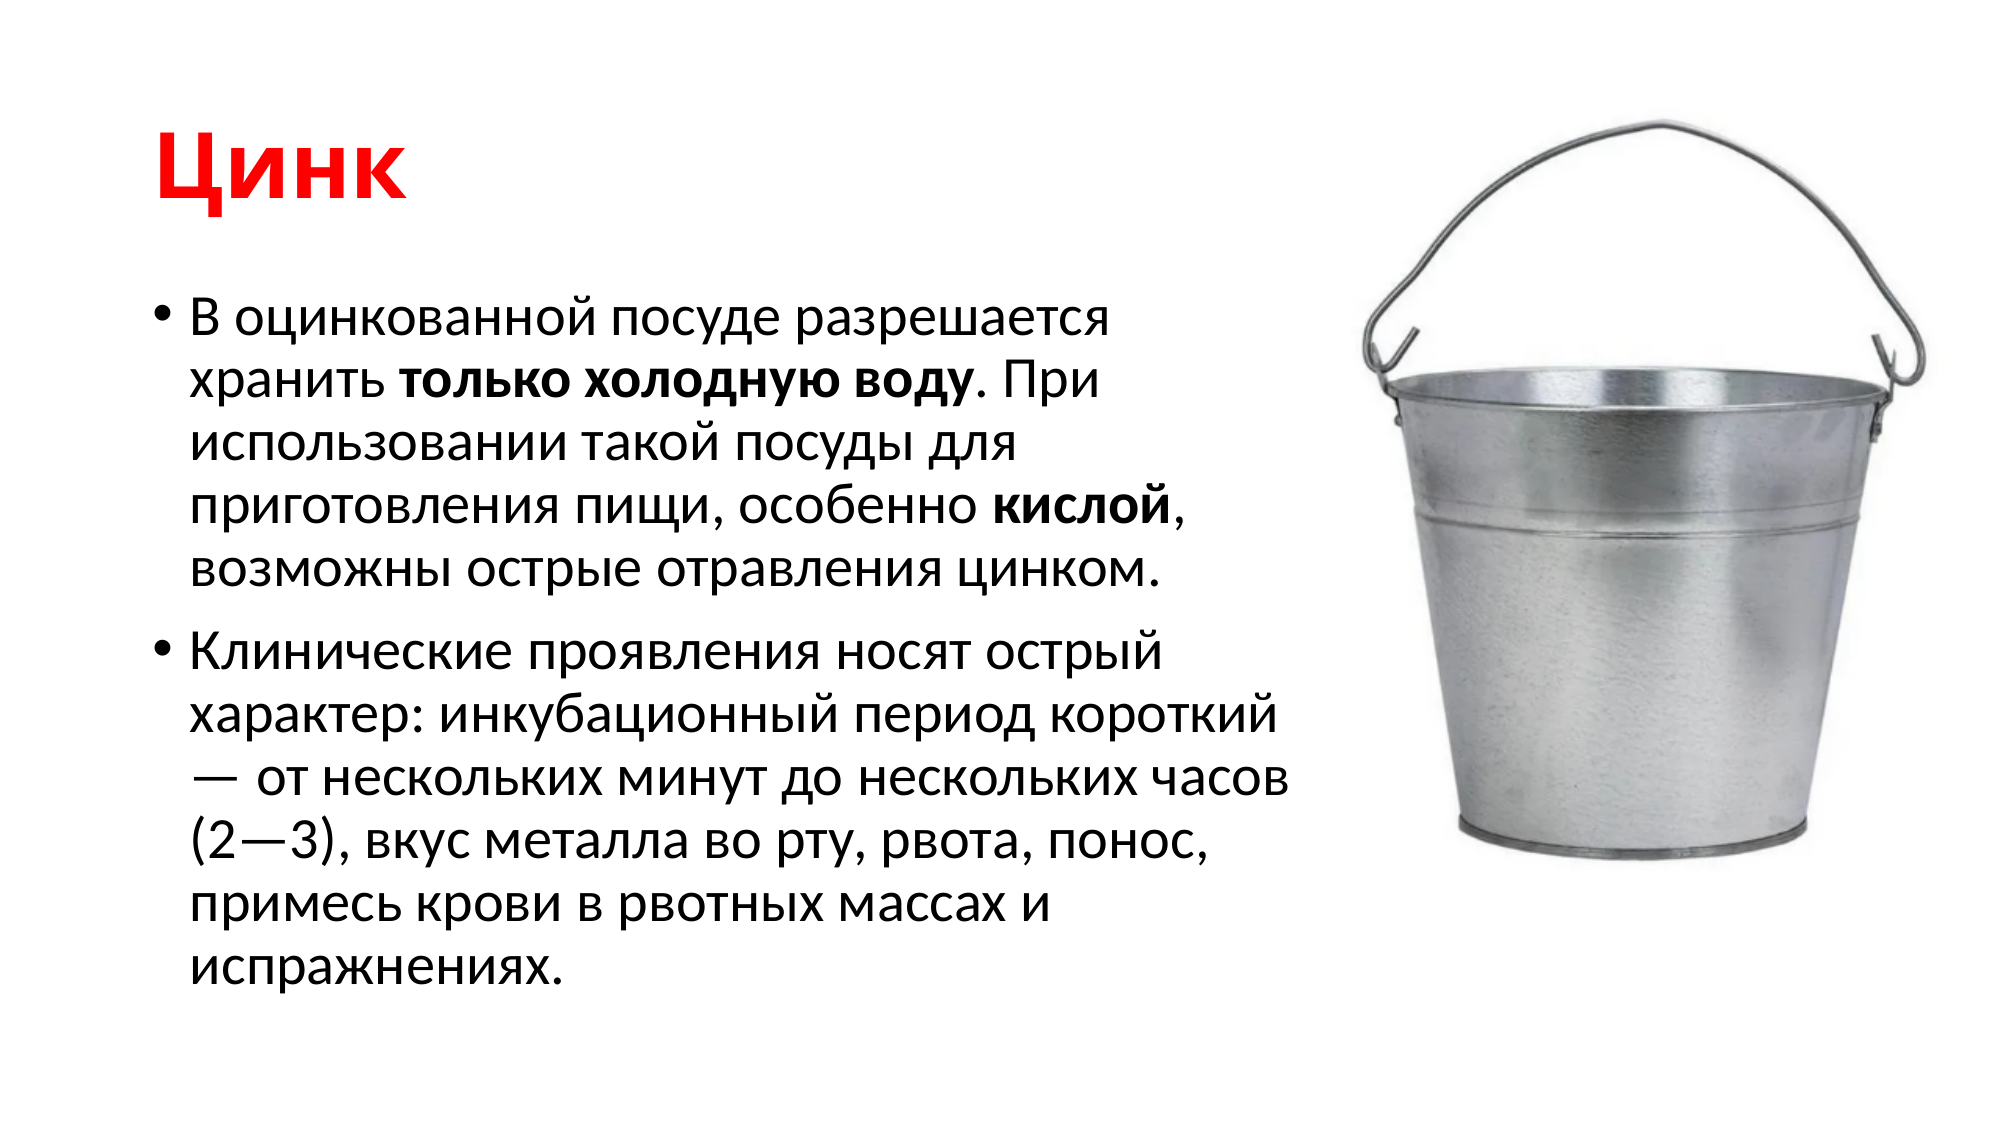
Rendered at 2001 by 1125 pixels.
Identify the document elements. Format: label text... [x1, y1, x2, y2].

title Цинк [137, 59, 1863, 278]
picture [1335, 105, 1964, 875]
list В оцинкованной посуде разрешается хранить только холодную воду. При использовании такой посуды для приготовления пищи, особенно кислой, возможны острые отравления цинком. Клинические проявления носят острый характер: инкубационный период короткий — от нескольких минут до нескольких часов (2—3), вкус металла во рту, рвота, понос, примесь крови в рвотных массах и испражнениях. [137, 277, 1313, 1014]
